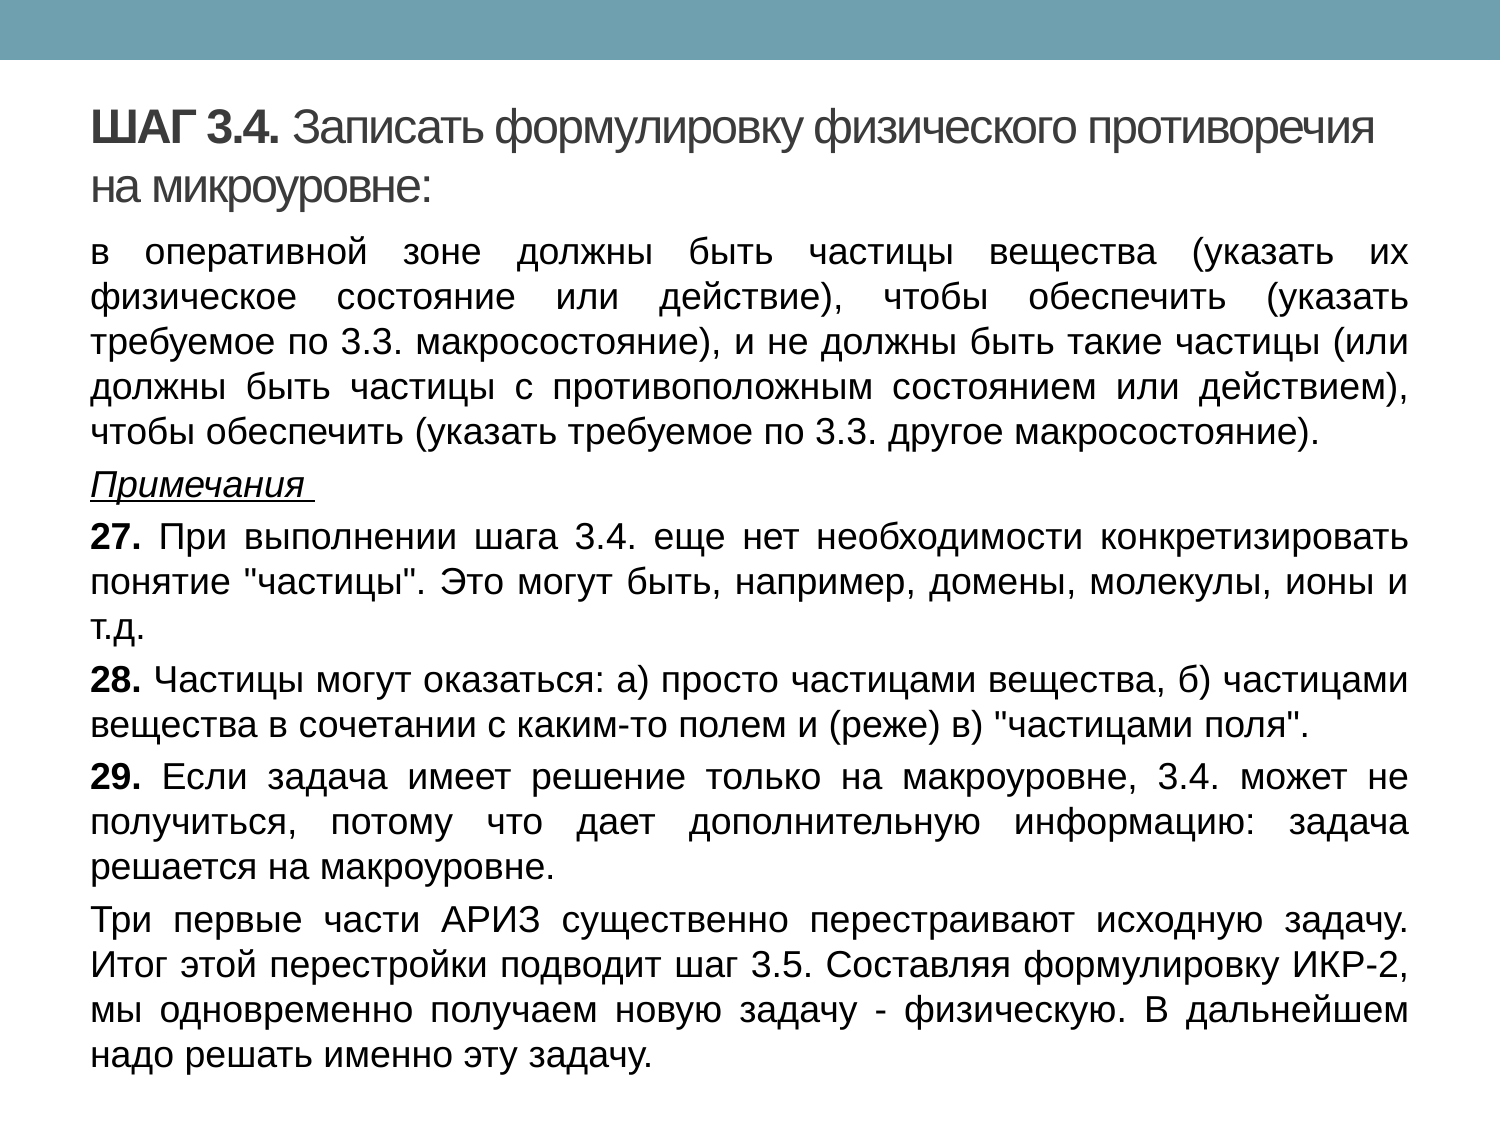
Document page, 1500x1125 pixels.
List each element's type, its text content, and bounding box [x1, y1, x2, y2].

list в оперативной зоне должны быть частицы вещества (указать их физическое состояние или действие), чтобы обеспечить (указать требуемое по 3.3. макросостояние), и не должны быть такие частицы (или должны быть частицы с противоположным состоянием или действием), чтобы обеспечить (указать требуемое по 3.3. другое макросостояние). Примечания 27. При выполнении шага 3.4. еще нет необходимости конкретизировать понятие "частицы". Это могут быть, например, домены, молекулы, ионы и т.д. 28. Частицы могут оказаться: а) просто частицами вещества, б) частицами вещества в сочетании с каким-то полем и (реже) в) "частицами поля". 29. Если задача имеет решение только на макроуровне, 3.4. может не получиться, потому что дает дополнительную информацию: задача решается на макроуровне. Три первые части АРИЗ существенно перестраивают исходную задачу. Итог этой перестройки подводит шаг 3.5. Составляя формулировку ИКР-2, мы одновременно получаем новую задачу - физическую. В дальнейшем надо решать именно эту задачу. [75, 219, 1425, 1063]
title ШАГ 3.4. Записать формулировку физического противоречия на микроуровне: [75, 87, 1425, 219]
